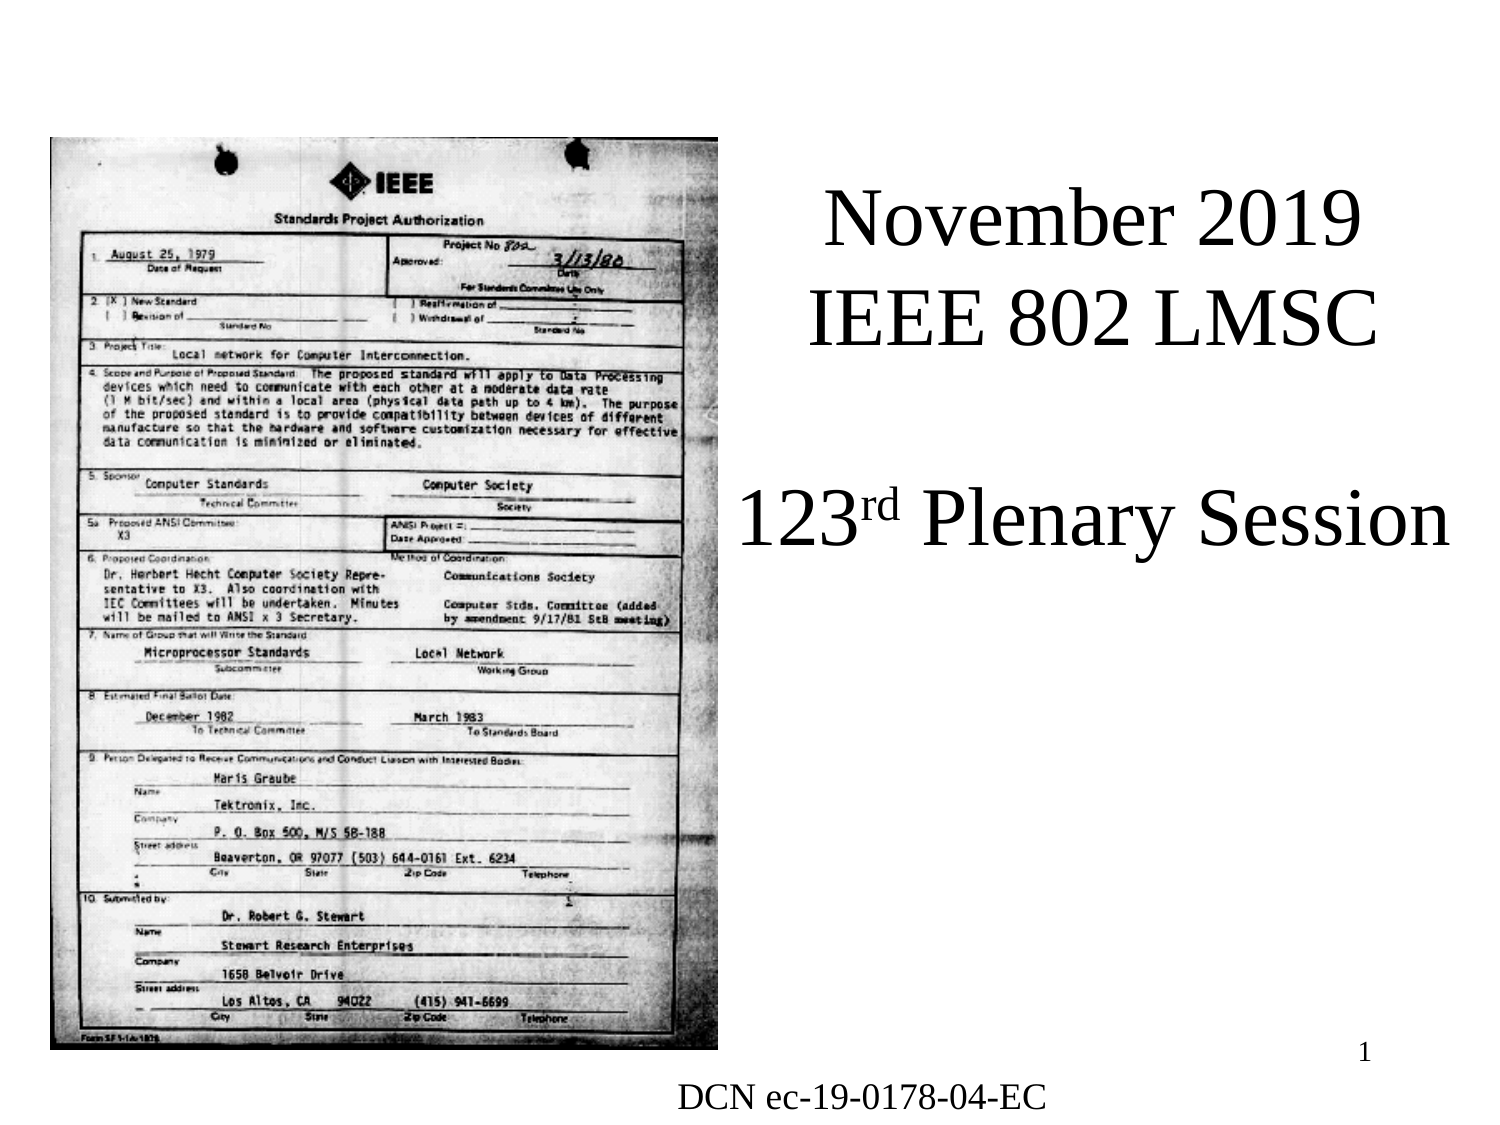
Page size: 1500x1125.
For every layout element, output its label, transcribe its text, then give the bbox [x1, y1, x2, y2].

text_box DCN ec-19-0178-04-EC [662, 1064, 1500, 1125]
title November 2019 IEEE 802 LMSC 123rd Plenary Session [720, 137, 1500, 788]
slide_number 1 [1074, 1024, 1388, 1064]
picture [49, 137, 718, 1051]
